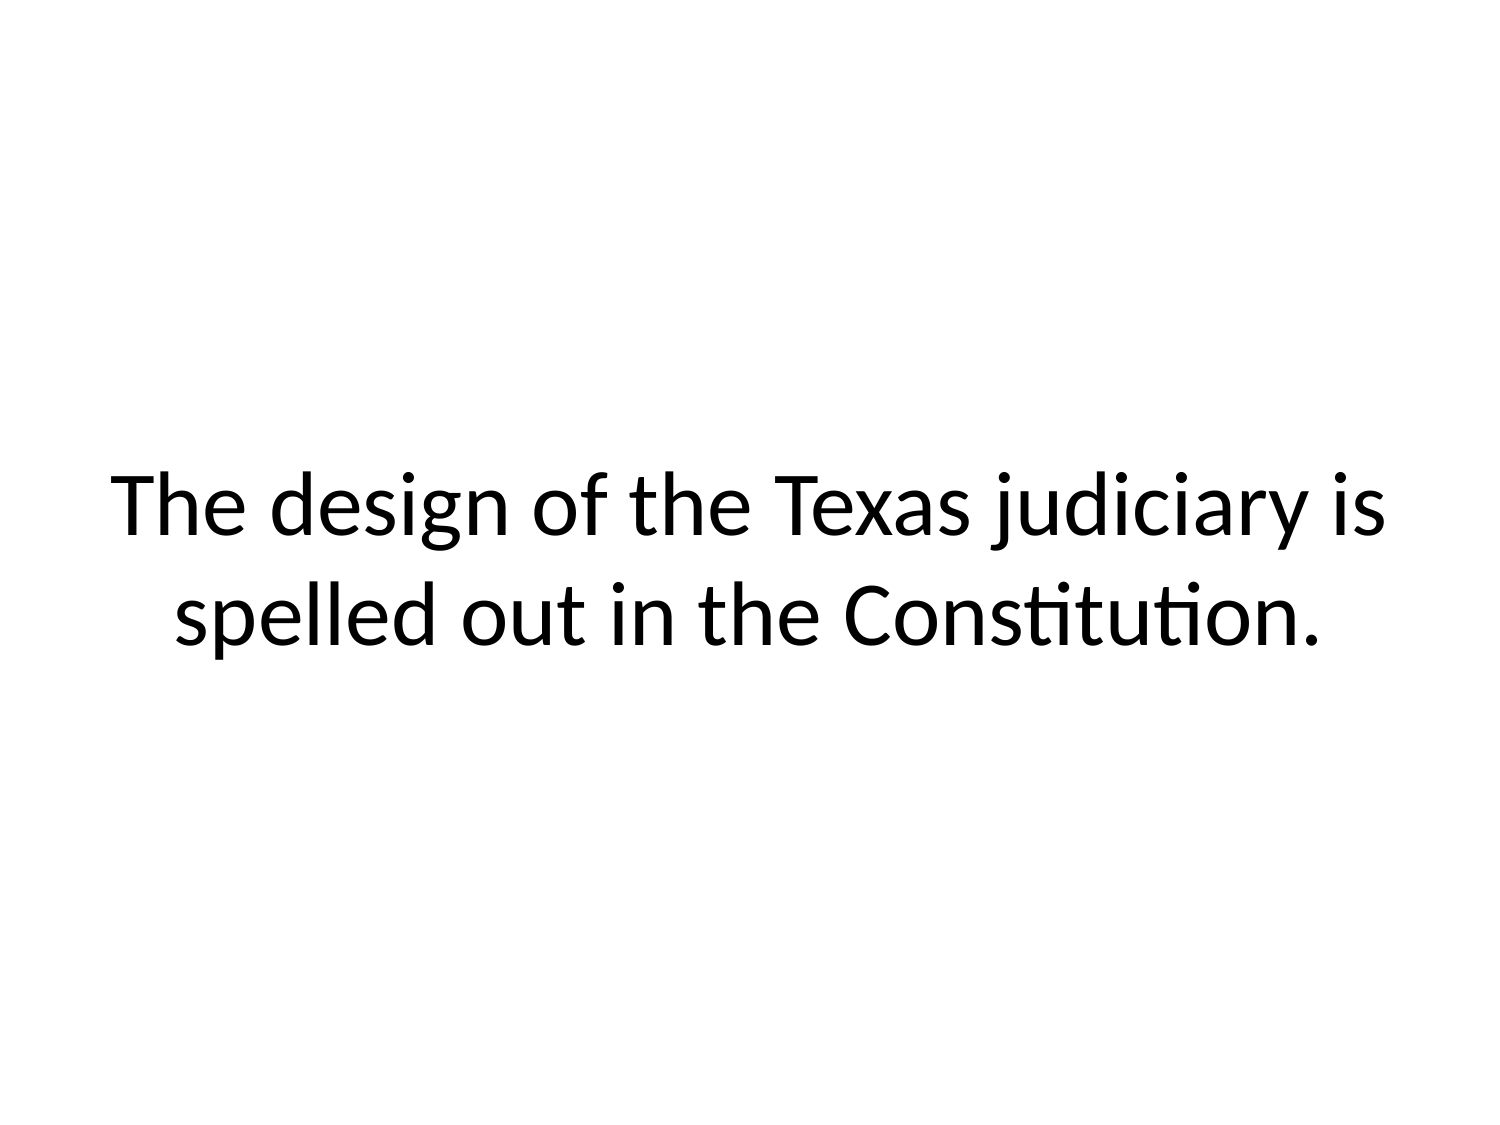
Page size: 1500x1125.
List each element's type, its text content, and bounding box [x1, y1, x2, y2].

title The design of the Texas judiciary is spelled out in the Constitution. [74, 44, 1426, 1063]
